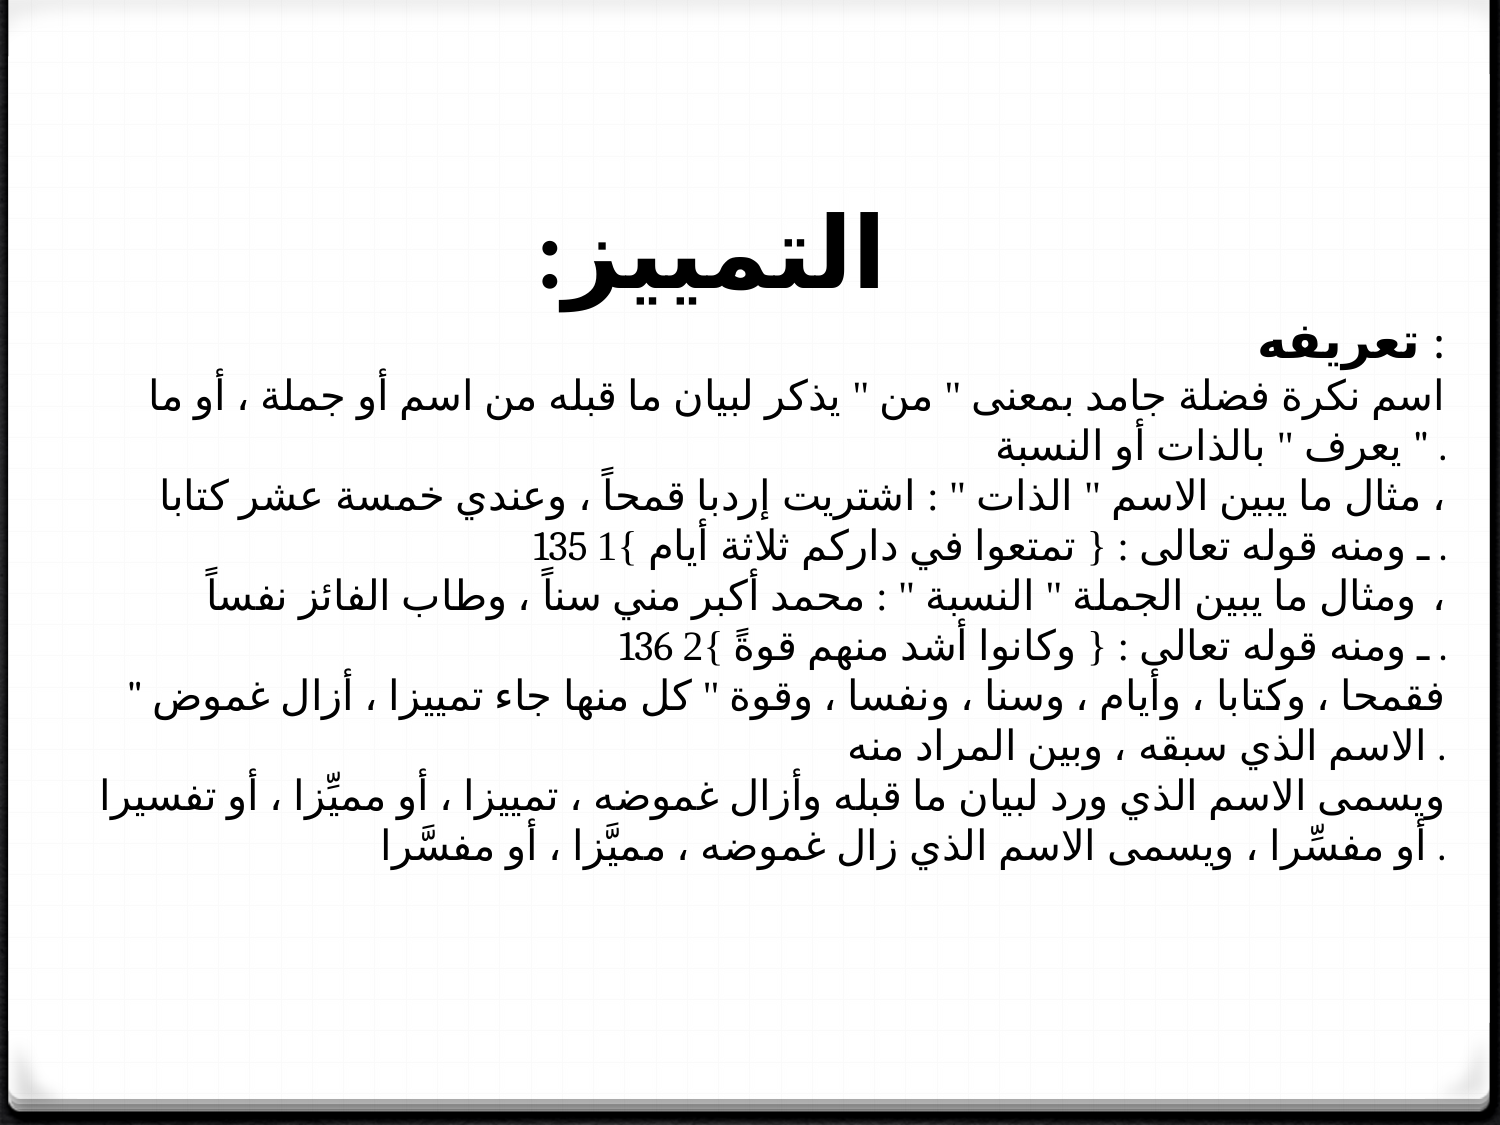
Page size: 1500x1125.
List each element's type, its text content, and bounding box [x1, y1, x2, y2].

text_box :التمييز تعريفه : اسم نكرة فضلة جامد بمعنى " من " يذكر لبيان ما قبله من اسم أو جملة ، أو ما يعرف " بالذات أو النسبة " . مثال ما يبين الاسم " الذات " : اشتريت إردبا قمحاً ، وعندي خمسة عشر كتابا ، 135 ـ ومنه قوله تعالى : { تمتعوا في داركم ثلاثة أيام }1 . ومثال ما يبين الجملة " النسبة " : محمد أكبر مني سناً ، وطاب الفائز نفساً ، 136 ـ ومنه قوله تعالى : { وكانوا أشد منهم قوةً }2 . " فقمحا ، وكتابا ، وأيام ، وسنا ، ونفسا ، وقوة " كل منها جاء تمييزا ، أزال غموض الاسم الذي سبقه ، وبين المراد منه . ويسمى الاسم الذي ورد لبيان ما قبله وأزال غموضه ، تمييزا ، أو مميِّزا ، أو تفسيرا أو مفسِّرا ، ويسمى الاسم الذي زال غموضه ، مميَّزا ، أو مفسَّرا . [84, 154, 1461, 922]
picture [0, 0, 1500, 1125]
